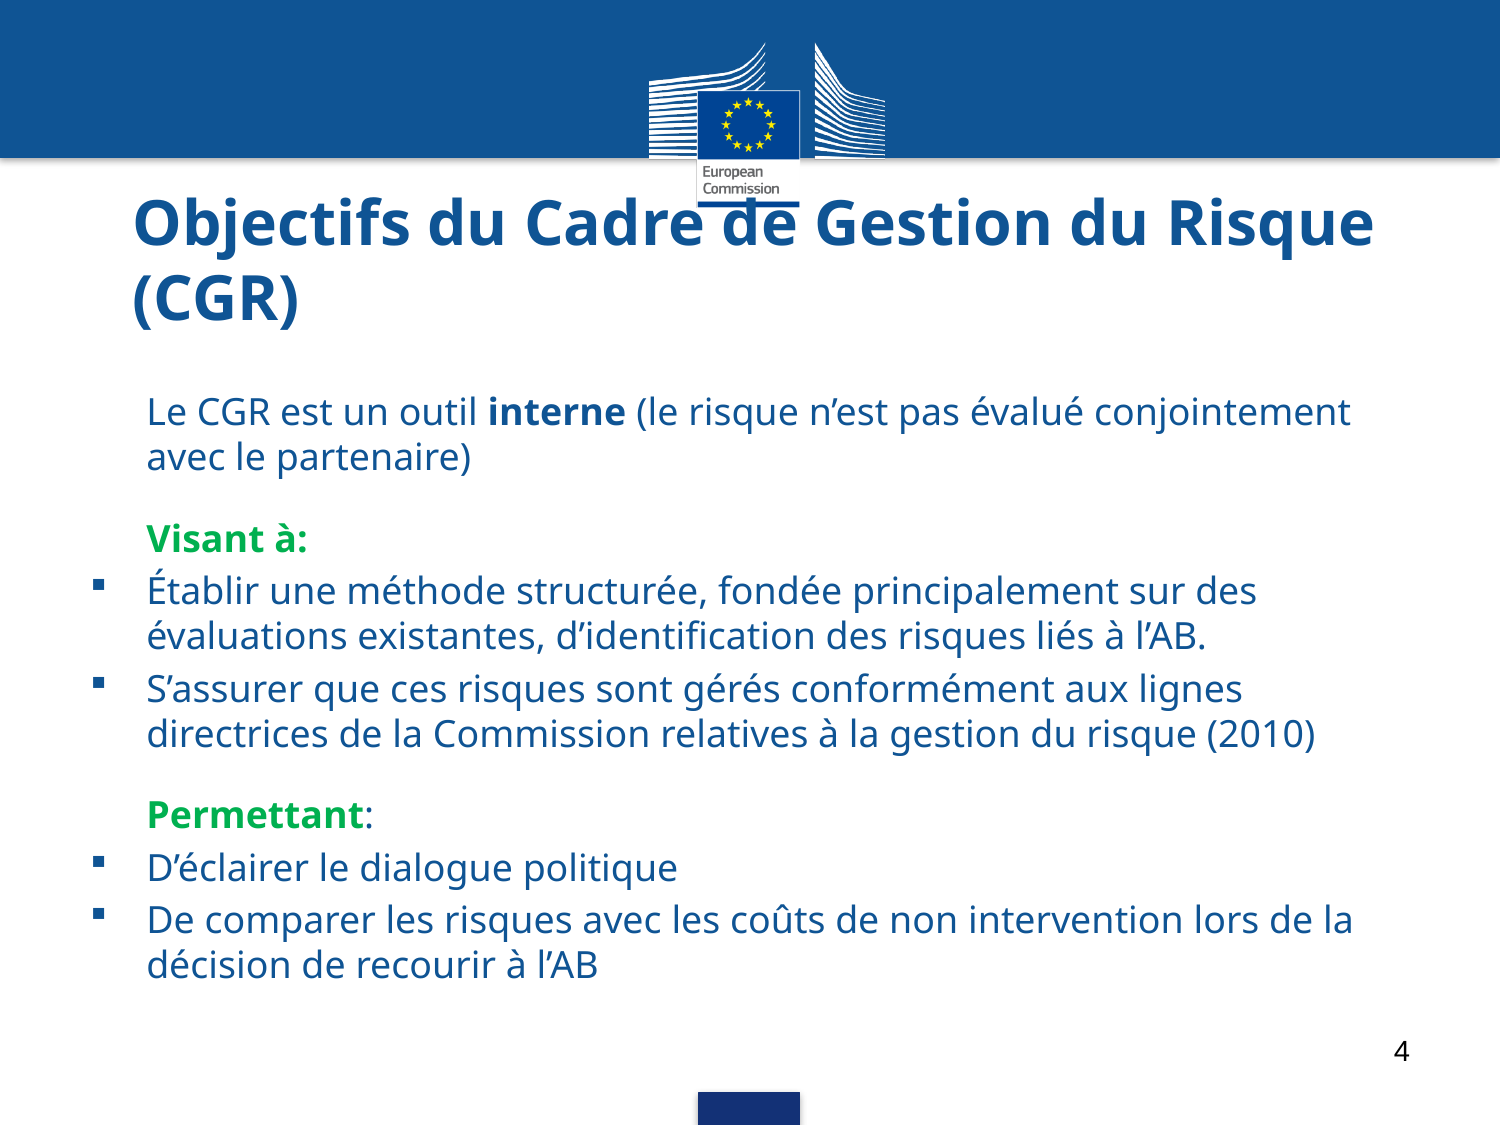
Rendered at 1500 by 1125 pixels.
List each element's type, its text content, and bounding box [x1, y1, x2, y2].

slide_number 4 [1074, 1024, 1426, 1103]
list Le CGR est un outil interne (le risque n’est pas évalué conjointement avec le partenaire) Visant à: Établir une méthode structurée, fondée principalement sur des évaluations existantes, d’identification des risques liés à l’AB. S’assurer que ces risques sont gérés conformément aux lignes directrices de la Commission relatives à la gestion du risque (2010) Permettant: D’éclairer le dialogue politique De comparer les risques avec les coûts de non intervention lors de la décision de recourir à l’AB [74, 327, 1426, 1059]
title Objectifs du Cadre de Gestion du Risque (CGR) [58, 210, 1409, 305]
picture [649, 42, 885, 208]
